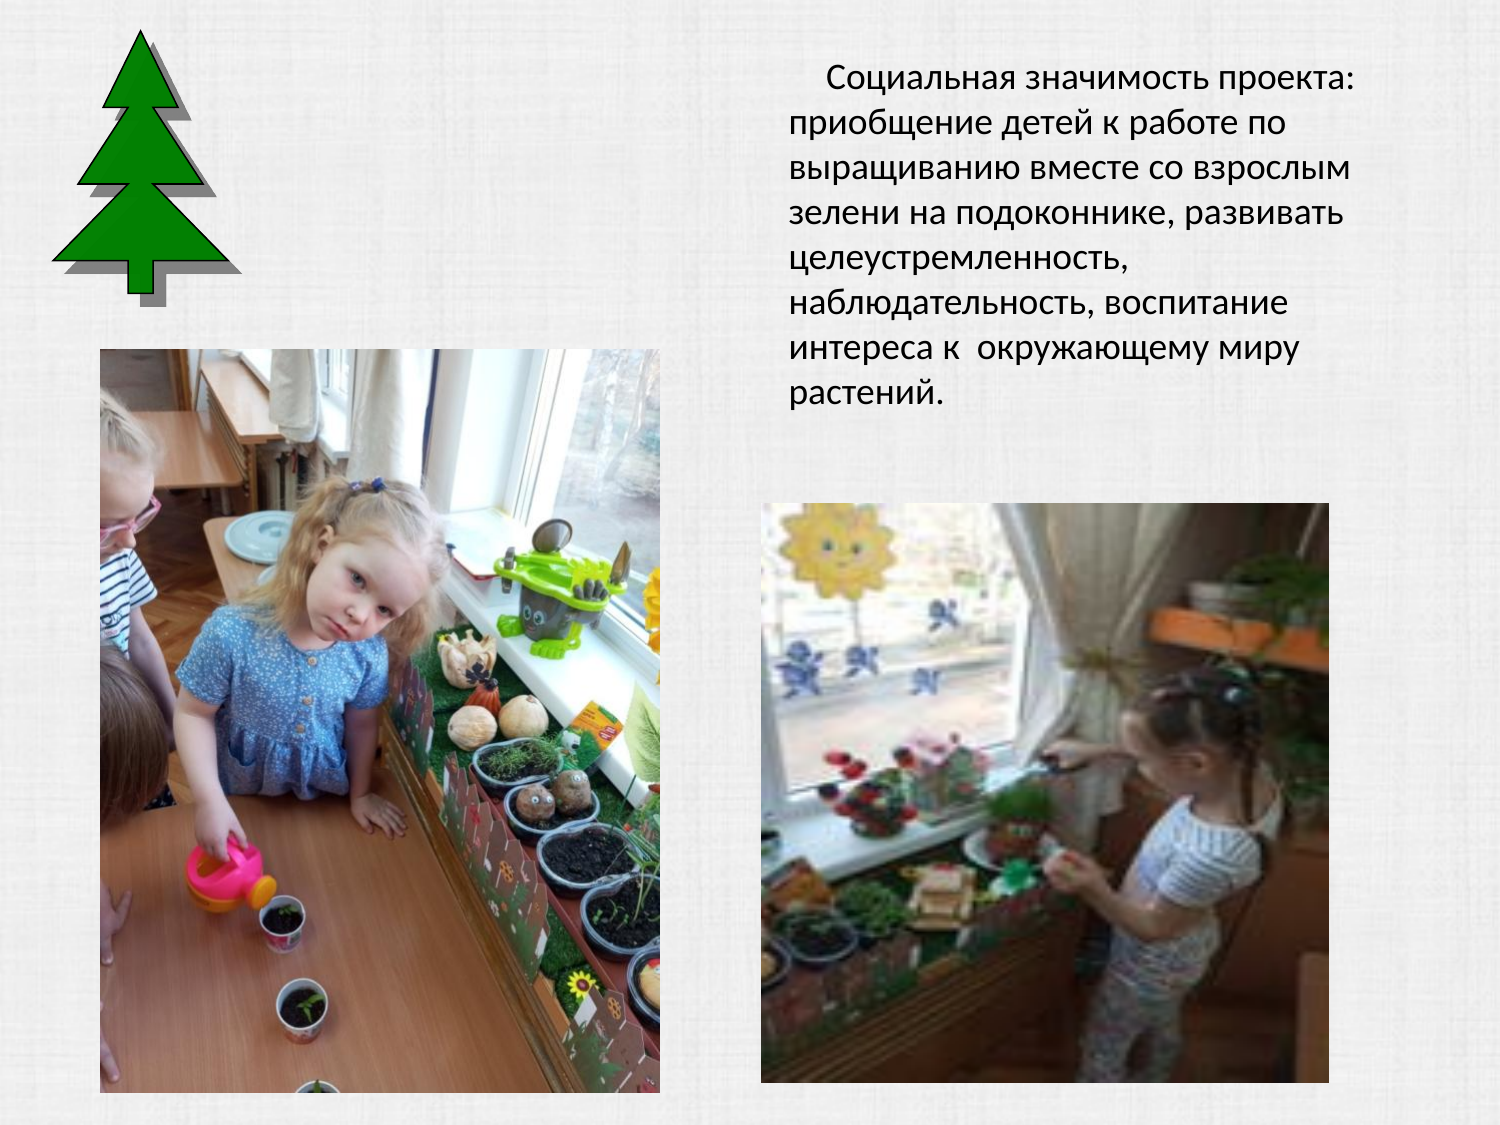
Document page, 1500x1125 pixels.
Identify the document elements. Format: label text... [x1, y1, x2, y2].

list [100, 349, 660, 1093]
text_box Социальная значимость проекта: приобщение детей к работе по выращиванию вместе со взрослым зелени на подоконнике, развивать целеустремленность, наблюдательность, воспитание интереса к окружающему миру растений. [773, 44, 1424, 420]
text_box [53, 30, 229, 294]
picture [761, 503, 1330, 1083]
